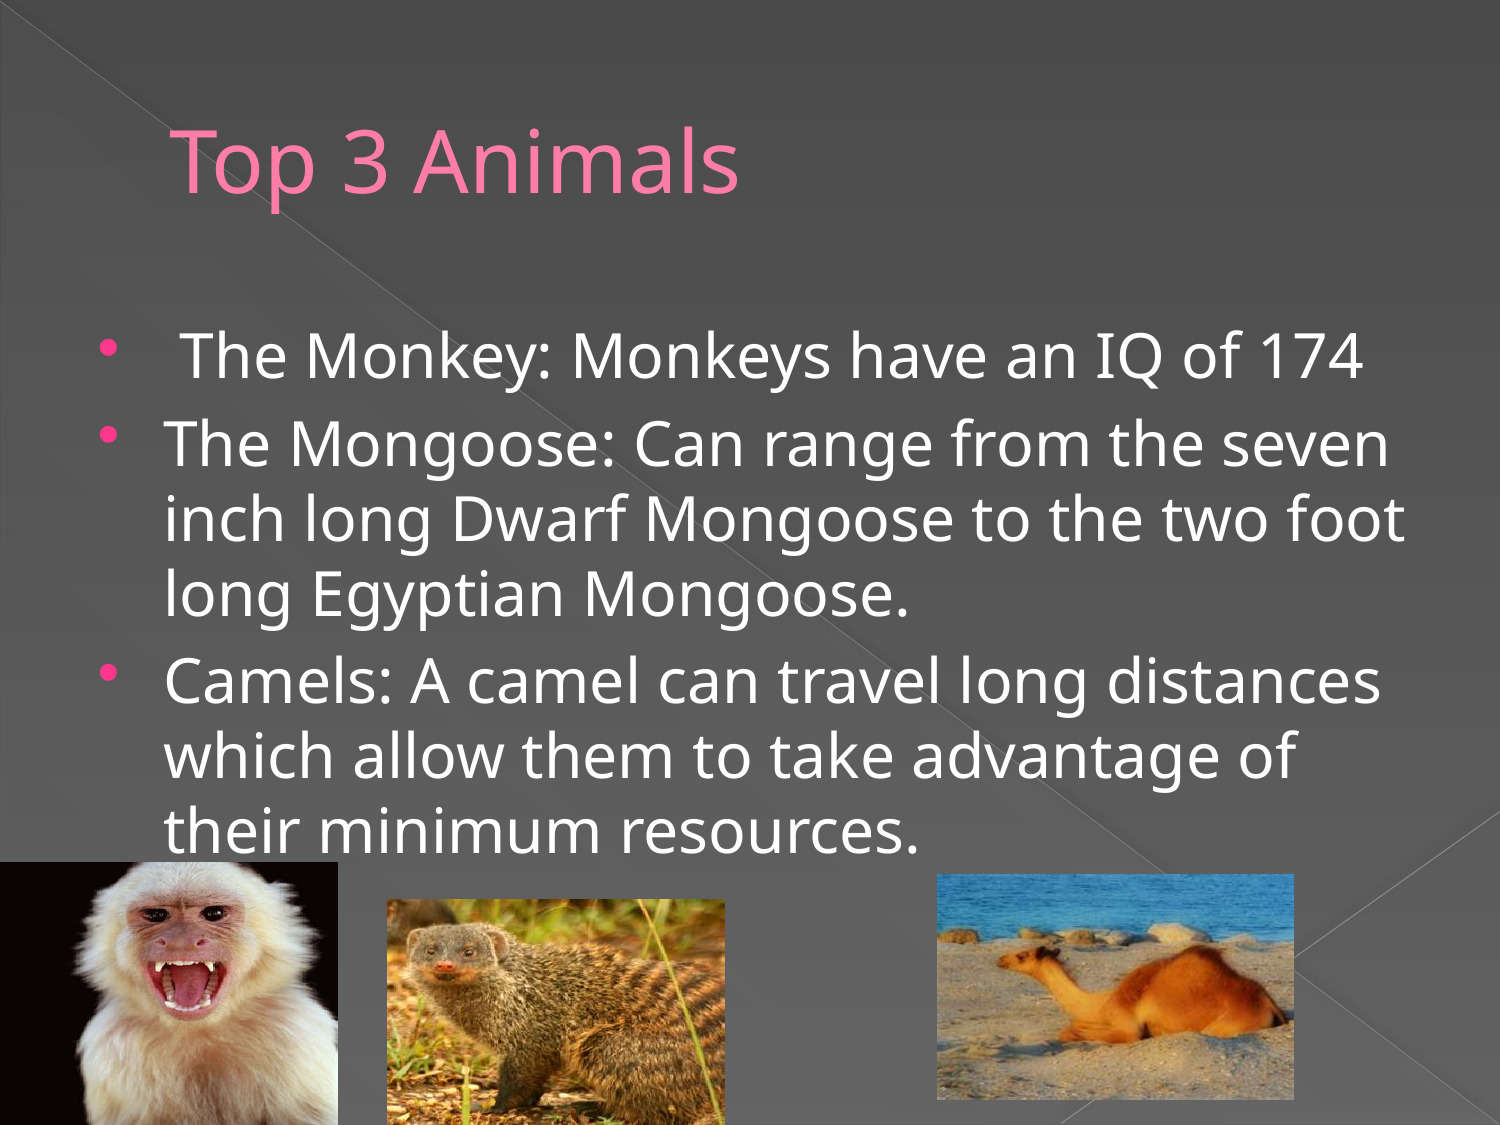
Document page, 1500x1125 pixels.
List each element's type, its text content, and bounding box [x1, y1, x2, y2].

title Top 3 Animals [75, 43, 1425, 274]
picture [0, 862, 338, 1125]
picture [387, 899, 726, 1125]
list The Monkey: Monkeys have an IQ of 174 The Mongoose: Can range from the seven inch long Dwarf Mongoose to the two foot long Egyptian Mongoose. Camels: A camel can travel long distances which allow them to take advantage of their minimum resources. [75, 308, 1425, 1059]
picture [937, 874, 1294, 1101]
